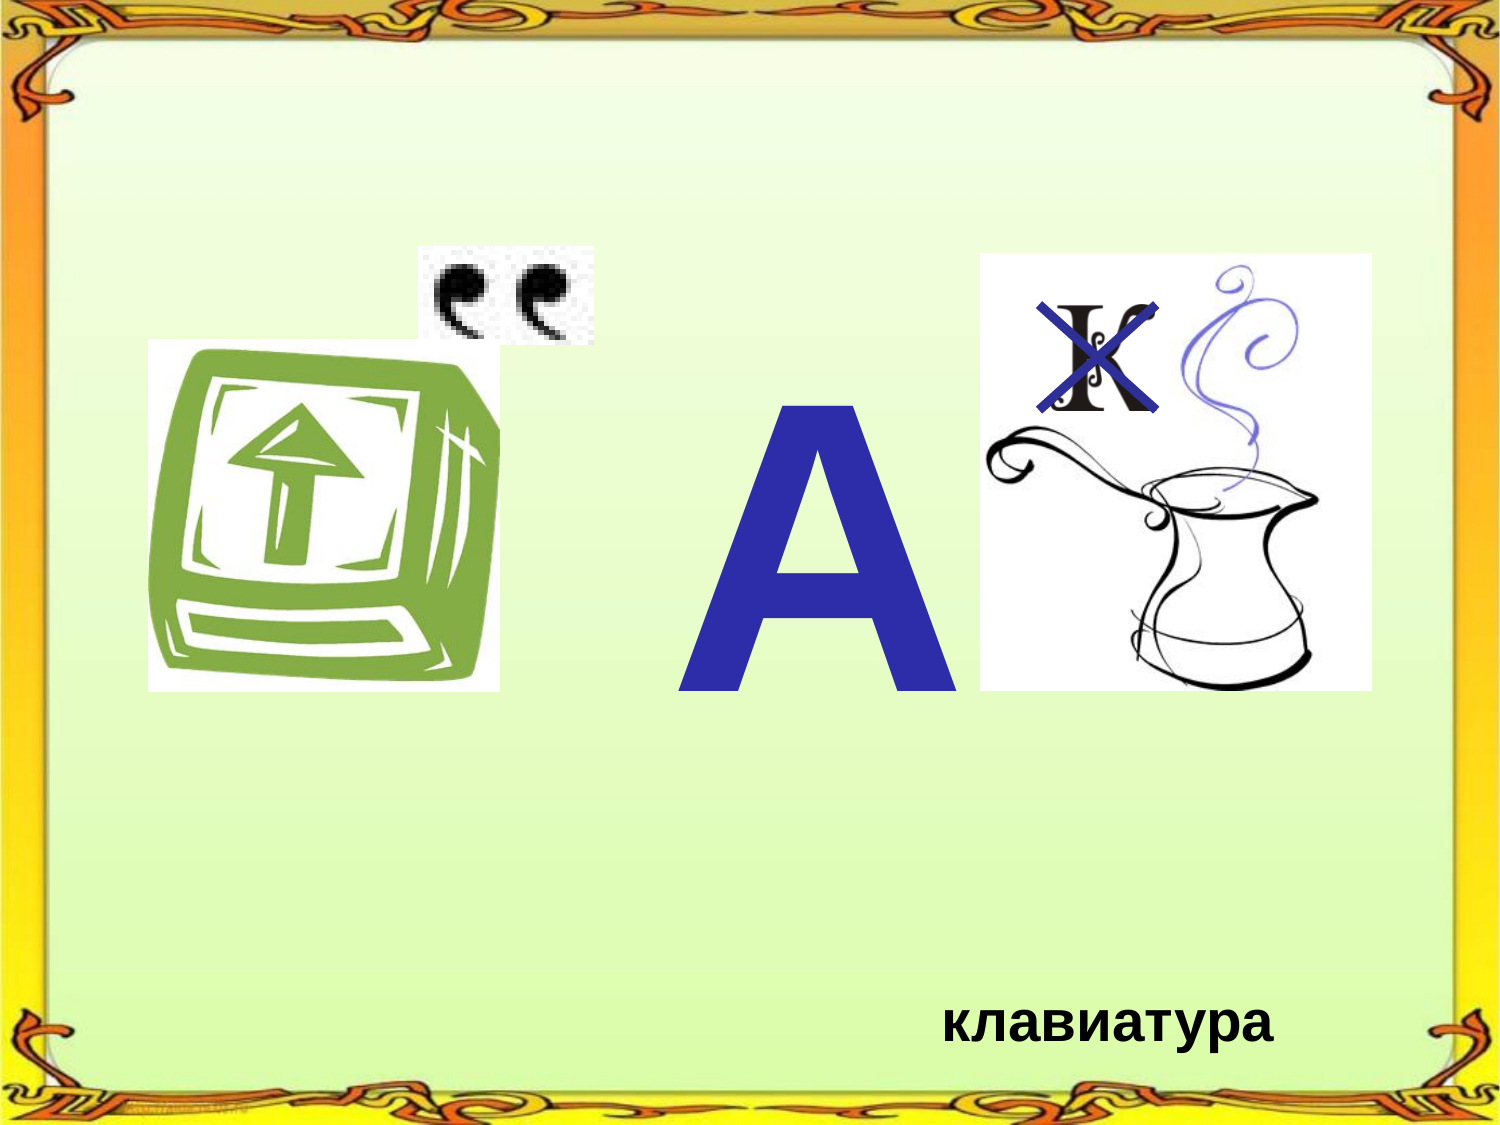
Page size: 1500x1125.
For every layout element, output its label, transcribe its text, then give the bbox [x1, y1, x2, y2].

text_box клавиатура [926, 975, 1488, 1061]
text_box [148, 245, 1372, 788]
picture [0, 0, 1500, 1125]
